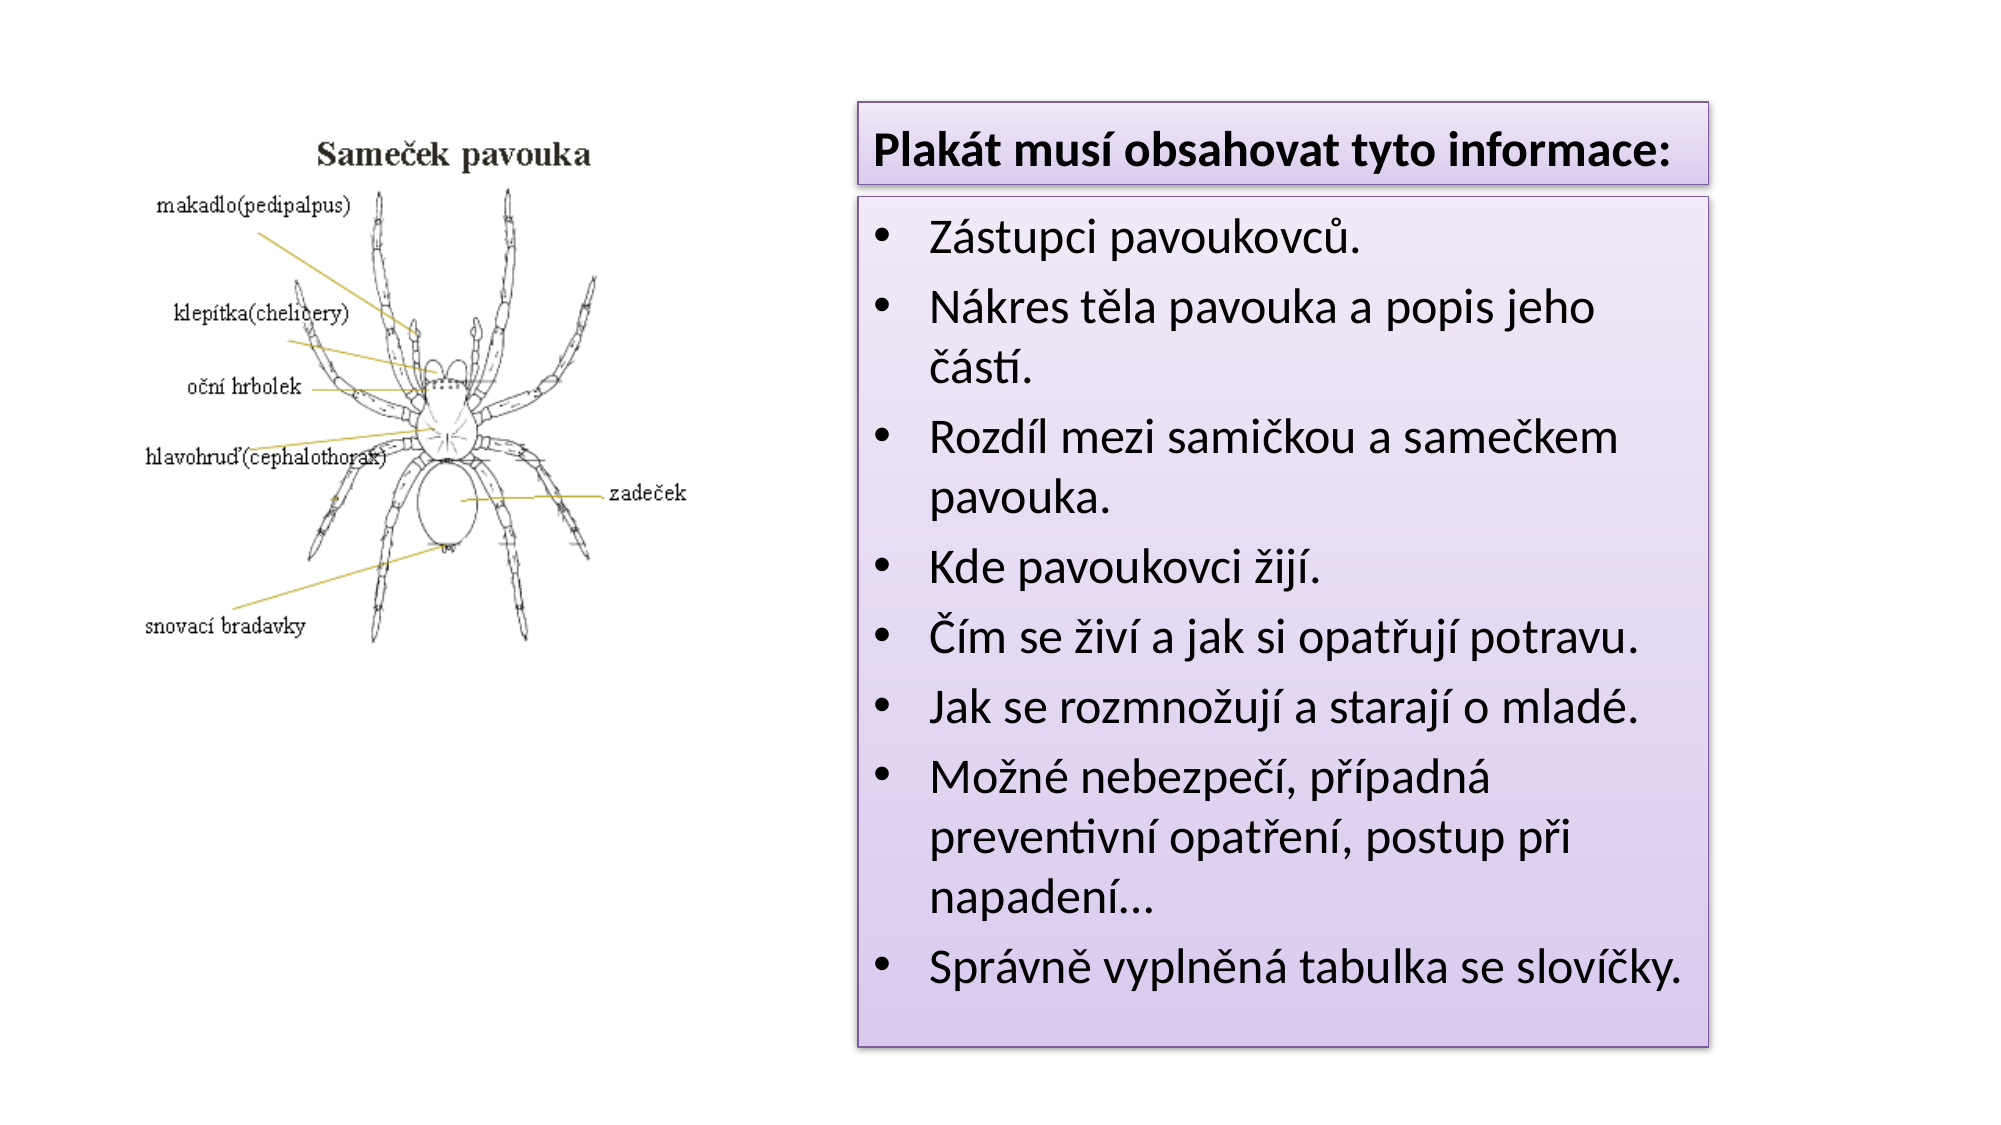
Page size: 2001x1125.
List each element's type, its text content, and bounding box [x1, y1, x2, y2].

list Plakát musí obsahovat tyto informace: [857, 101, 1709, 185]
picture [137, 121, 763, 693]
list Zástupci pavoukovců. Nákres těla pavouka a popis jeho částí. Rozdíl mezi samičkou a samečkem pavouka. Kde pavoukovci žijí. Čím se živí a jak si opatřují potravu. Jak se rozmnožují a starají o mladé. Možné nebezpečí, případná preventivní opatření, postup při napadení… Správně vyplněná tabulka se slovíčky. [857, 196, 1709, 1048]
